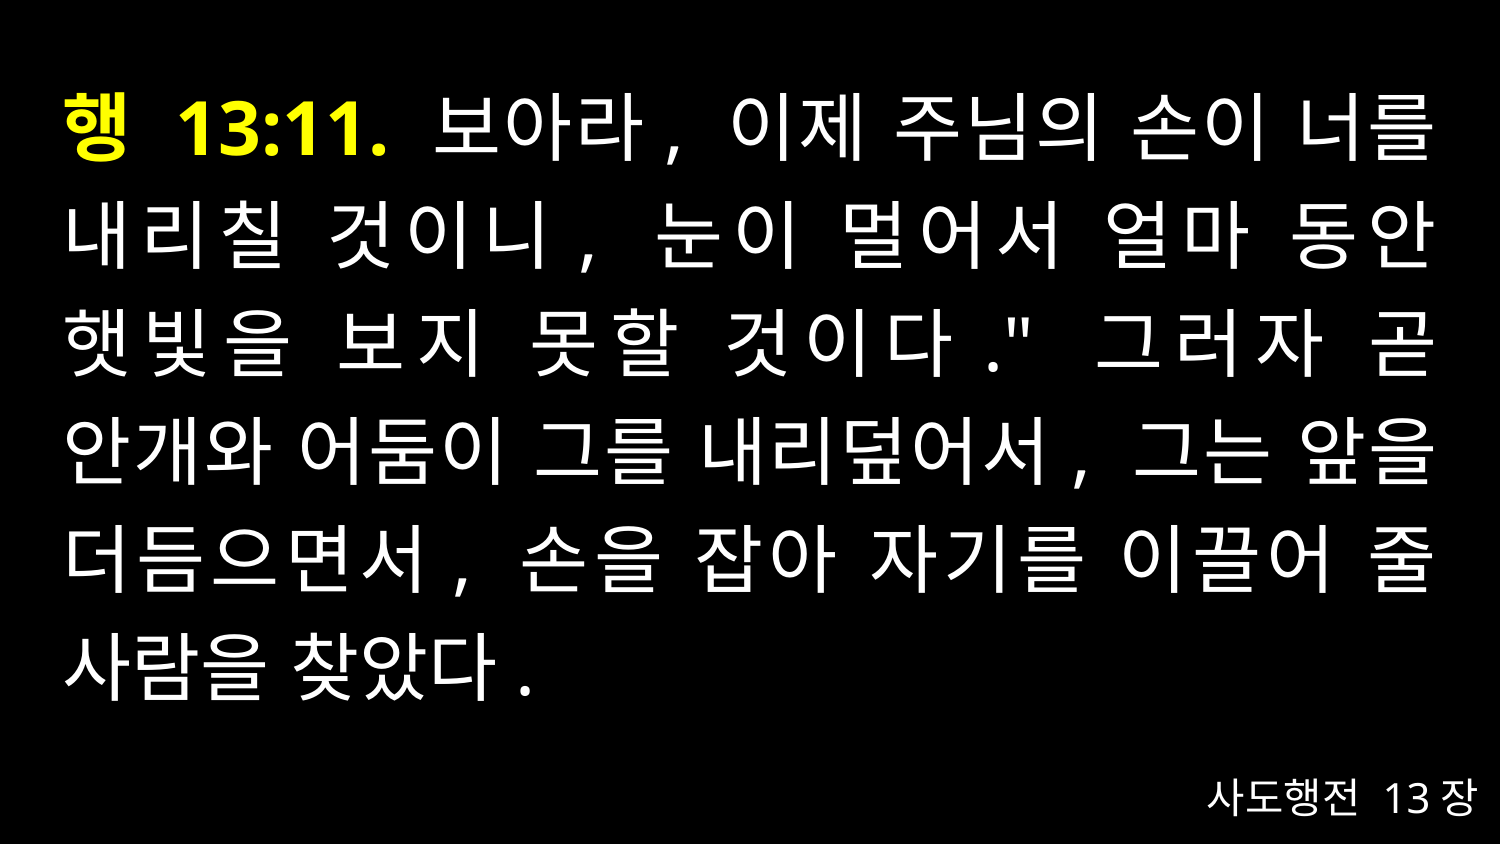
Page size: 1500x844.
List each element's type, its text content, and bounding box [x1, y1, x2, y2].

subtitle 사도행전 13장 [916, 770, 1500, 844]
title 행 13:11. 보아라, 이제 주님의 손이 너를 내리칠 것이니, 눈이 멀어서 얼마 동안 햇빛을 보지 못할 것이다." 그러자 곧 안개와 어둠이 그를 내리덮어서, 그는 앞을 더듬으면서, 손을 잡아 자기를 이끌어 줄 사람을 찾았다. [0, 0, 1500, 844]
